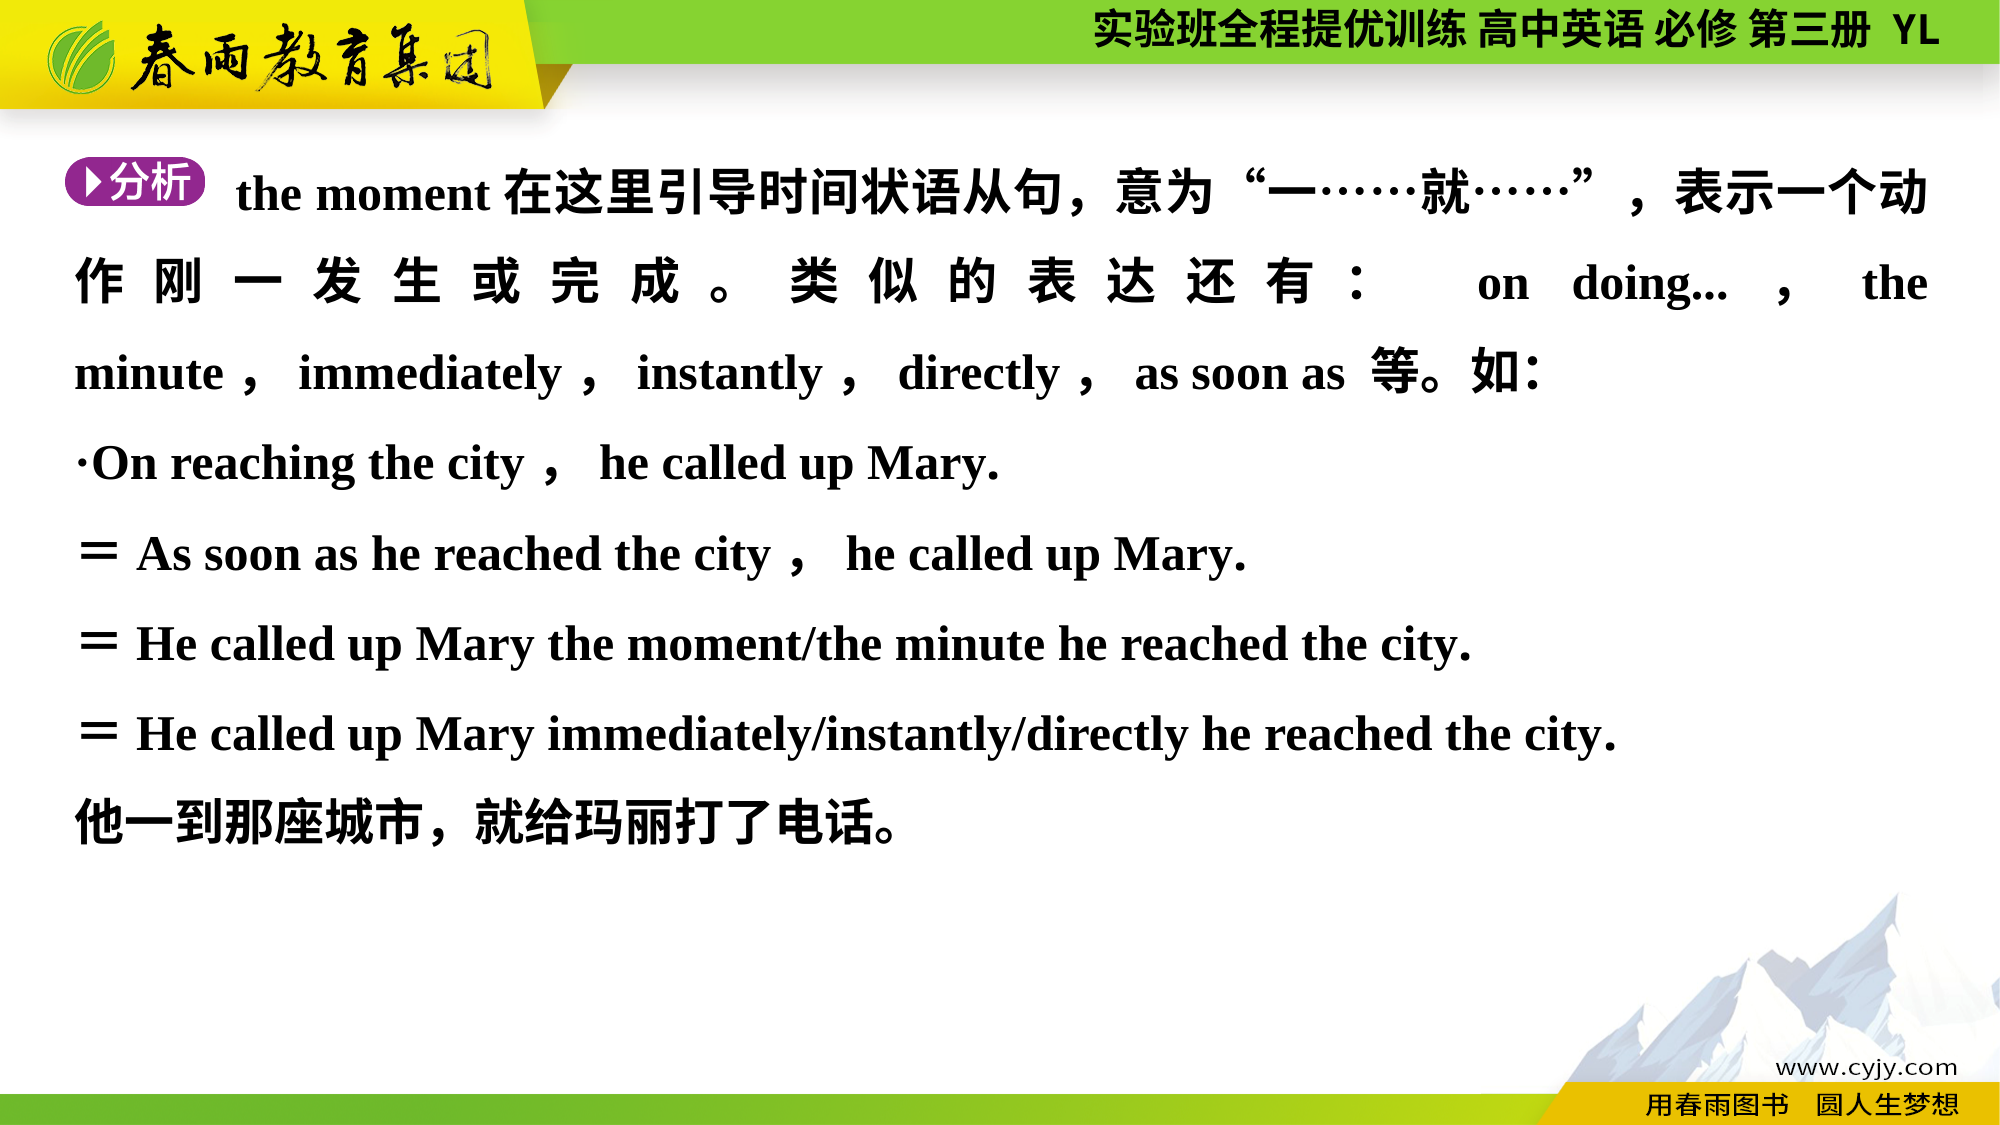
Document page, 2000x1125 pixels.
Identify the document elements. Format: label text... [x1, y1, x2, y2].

picture [0, 0, 2000, 1125]
list the moment在这里引导时间状语从句，意为“一……就……”，表示一个动作刚一发生或完成。类似的表达还有： on doing...，the minute，immediately，instantly，directly，as soon as 等。如： ·On reaching the city，he called up Mary. ＝As soon as he reached the city，he called up Mary. ＝He called up Mary the moment/the minute he reached the city. ＝He called up Mary immediately/instantly/directly he reached the city. 他一到那座城市，就给玛丽打了电话。 [59, 122, 1944, 854]
